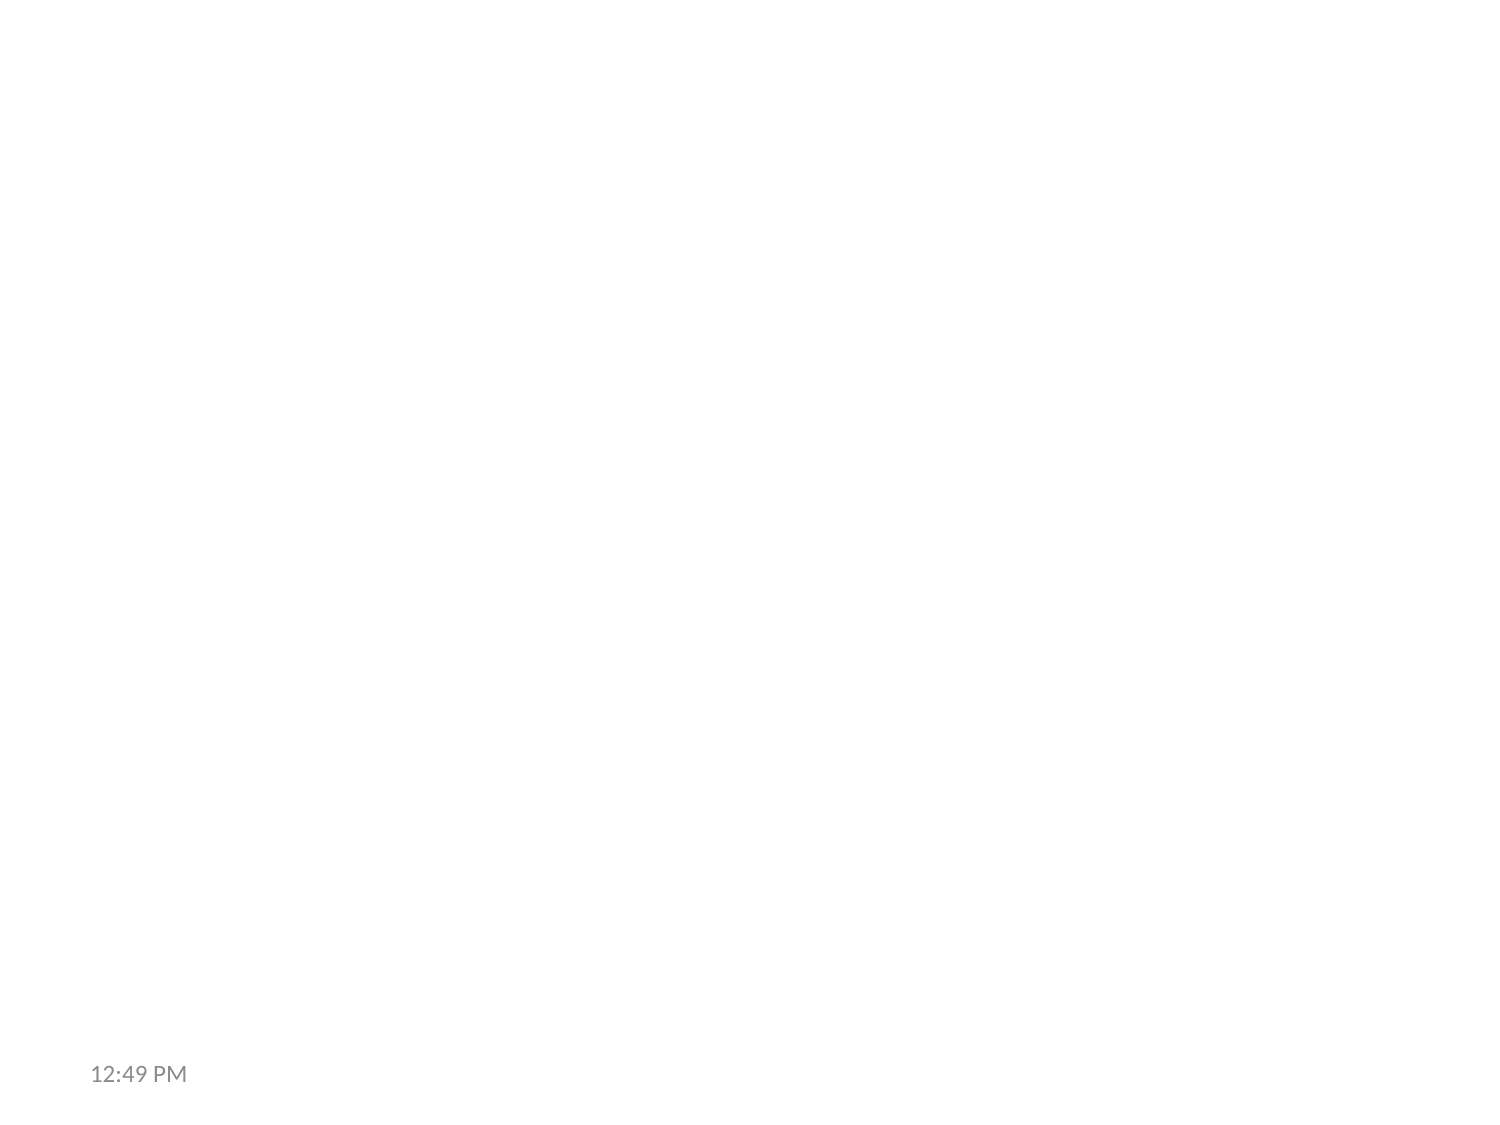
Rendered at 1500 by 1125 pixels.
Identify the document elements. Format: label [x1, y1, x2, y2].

slide_number [75, 1042, 425, 1103]
